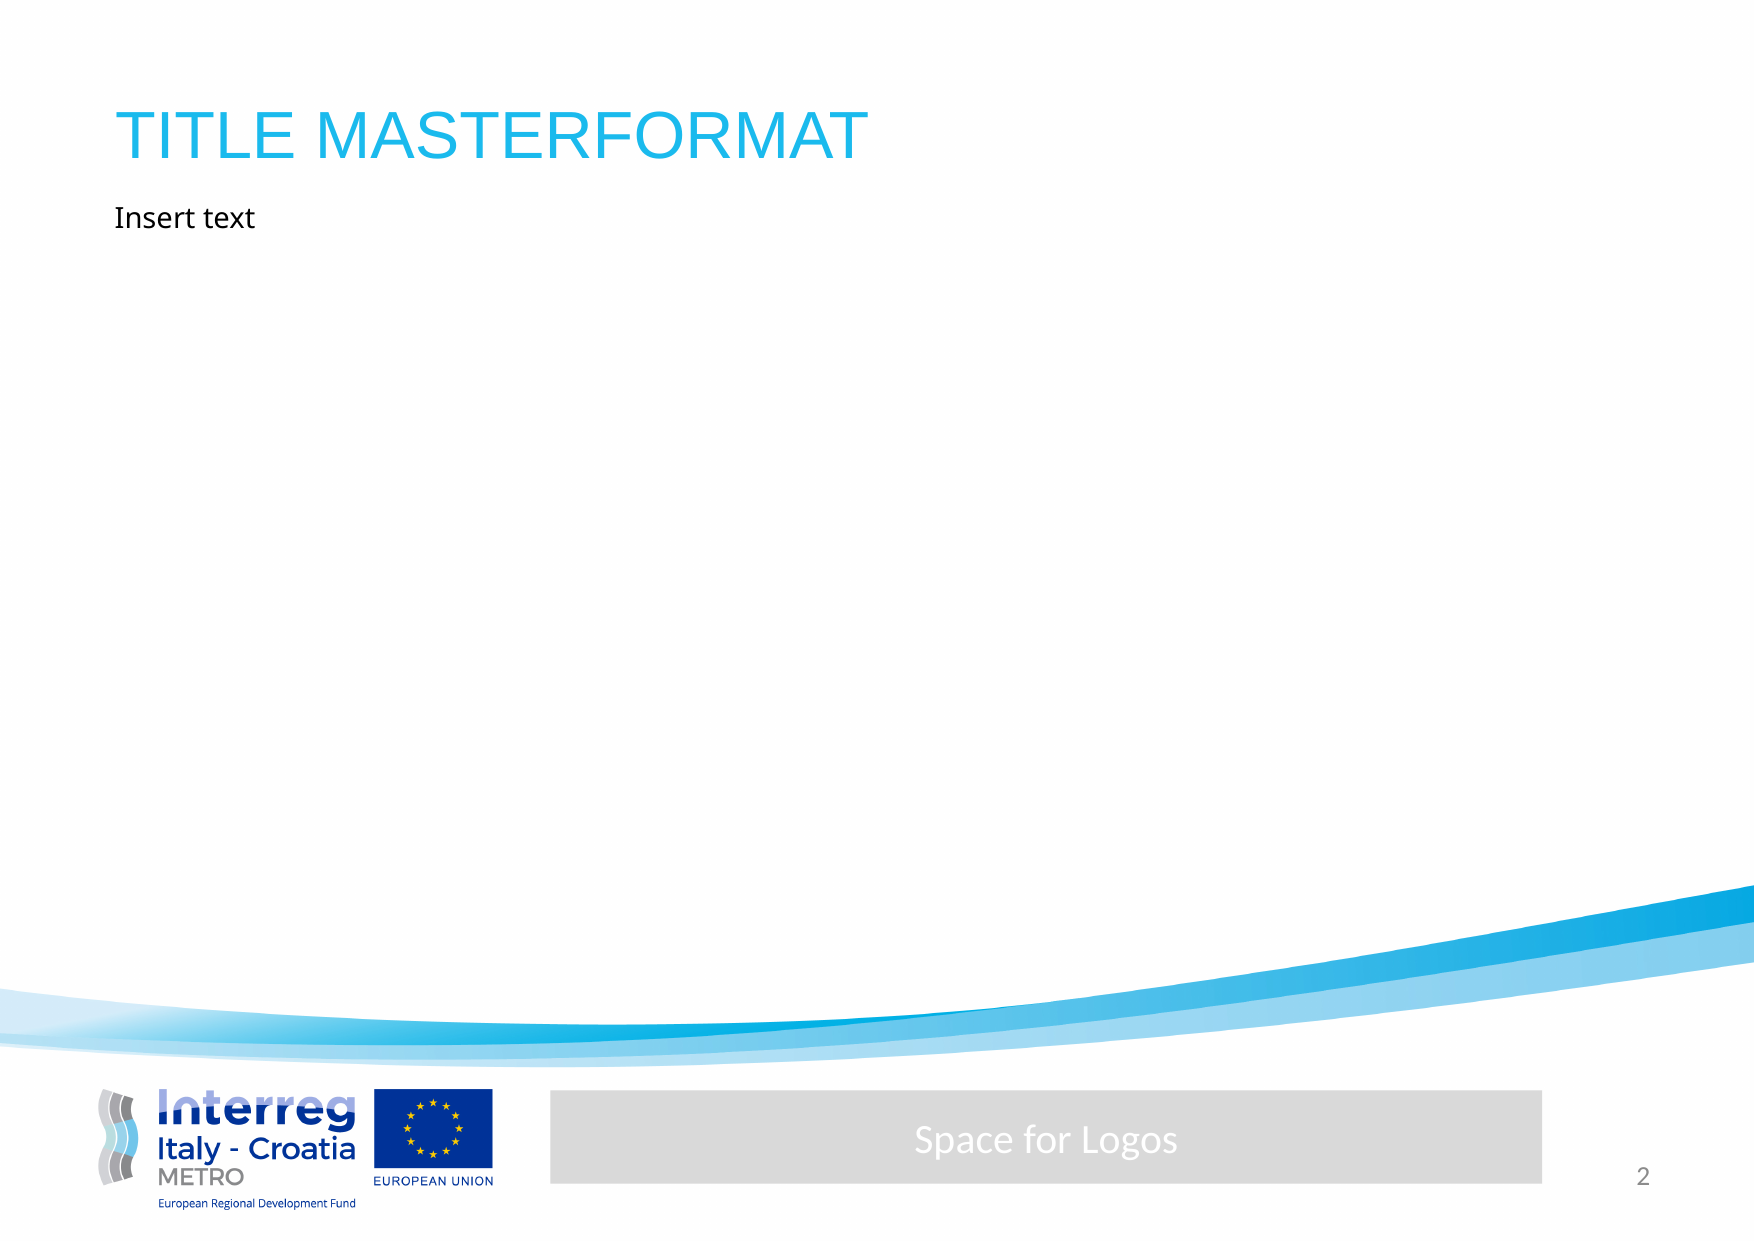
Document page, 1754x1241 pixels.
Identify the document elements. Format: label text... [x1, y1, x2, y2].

text_box TITLE MASTERFORMAT [97, 83, 1656, 181]
picture [0, 0, 1754, 1241]
slide_number 2 [1607, 1141, 1666, 1208]
text_box Space for Logos [549, 1089, 1543, 1185]
text_box Insert text [99, 191, 1658, 851]
